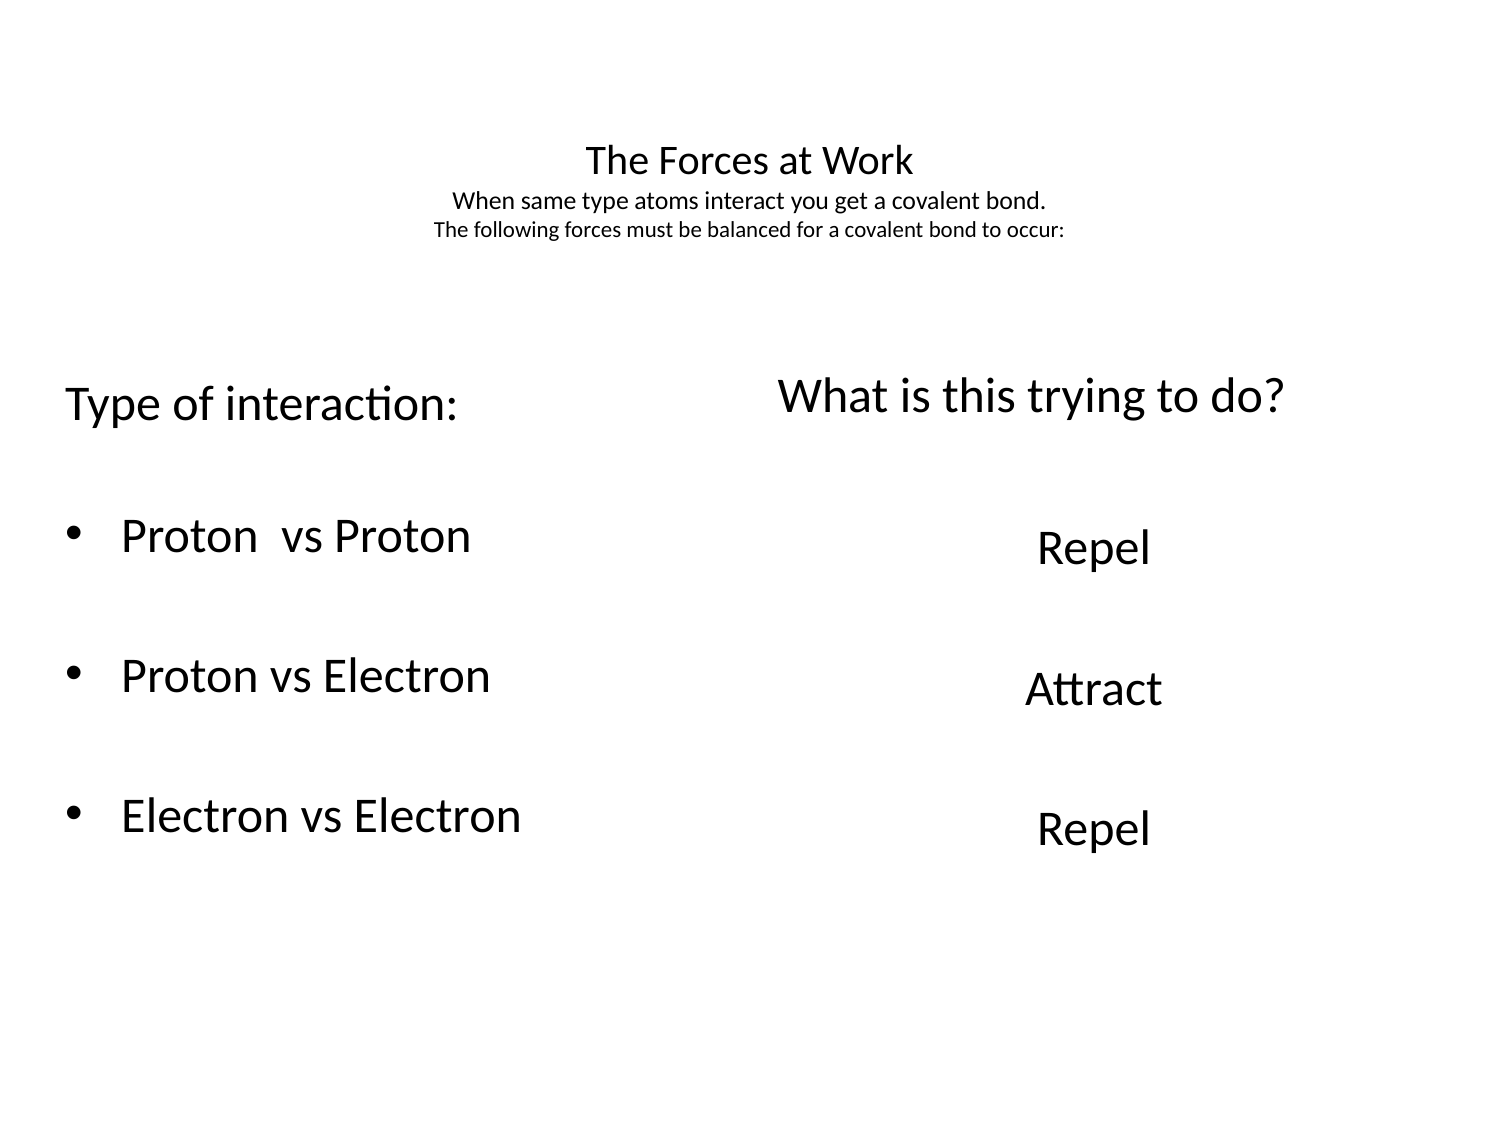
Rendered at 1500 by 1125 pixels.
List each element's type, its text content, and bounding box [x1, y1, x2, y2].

title The Forces at Work When same type atoms interact you get a covalent bond. The following forces must be balanced for a covalent bond to occur: [75, 125, 1425, 300]
list Repel Attract Repel [762, 437, 1426, 1068]
list What is this trying to do? [762, 324, 1426, 430]
list Type of interaction: [50, 337, 713, 425]
list Proton vs Proton Proton vs Electron Electron vs Electron [50, 425, 713, 1055]
